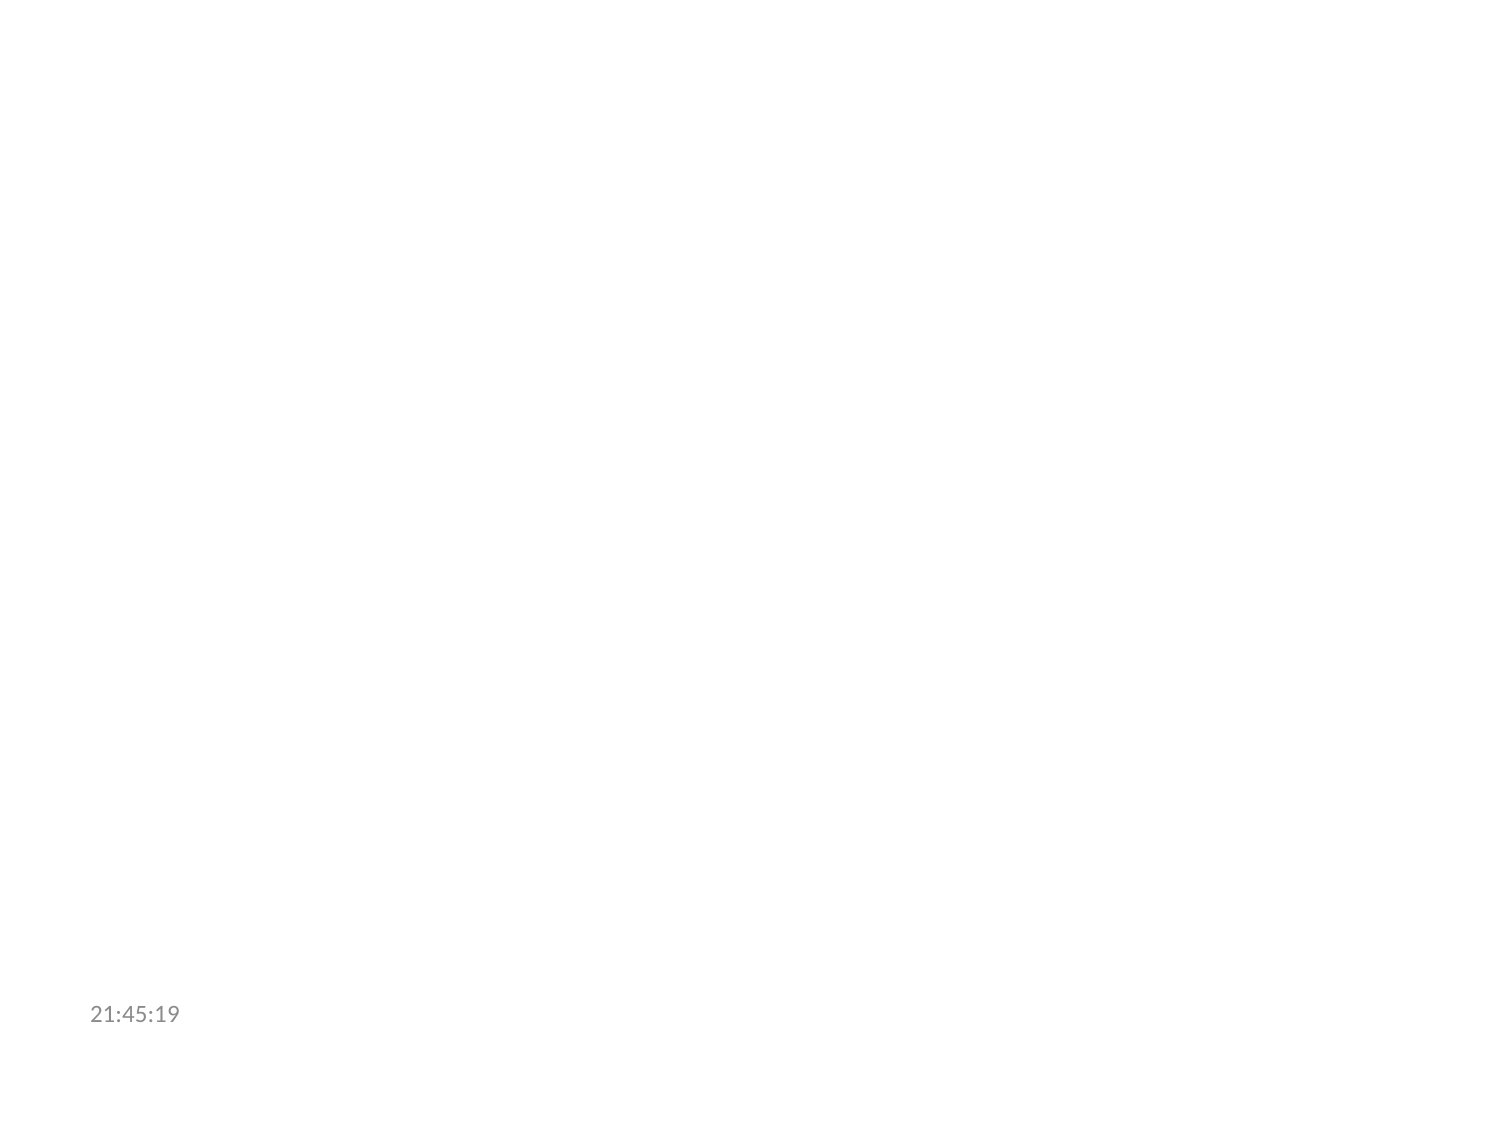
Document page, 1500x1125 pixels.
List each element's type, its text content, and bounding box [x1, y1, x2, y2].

text_box 15:35:09 [75, 982, 425, 1043]
